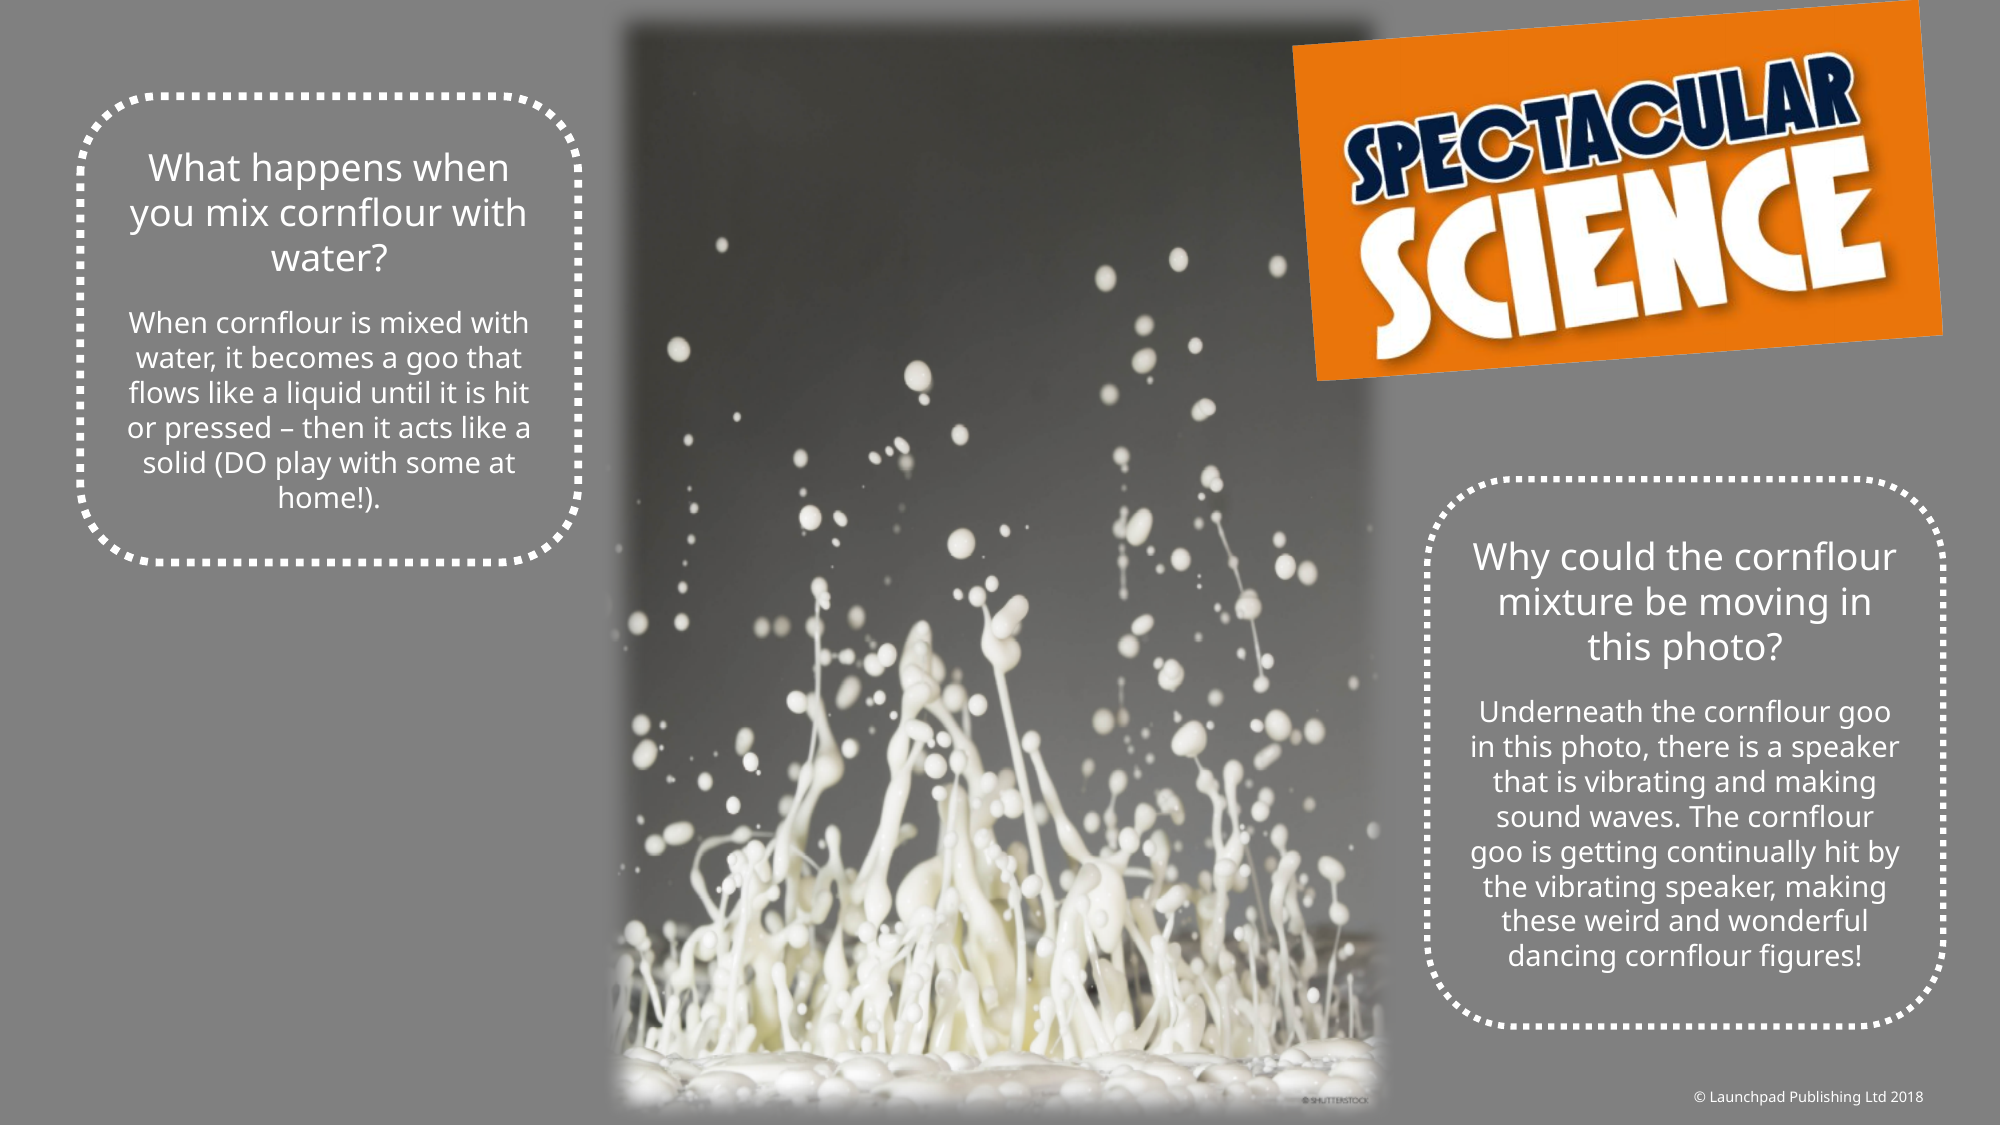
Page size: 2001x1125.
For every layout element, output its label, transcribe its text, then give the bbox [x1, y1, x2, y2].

text_box What happens when you mix cornflour with water? When cornflour is mixed with water, it becomes a goo that flows like a liquid until it is hit or pressed – then it acts like a solid (DO play with some at home!). [79, 95, 580, 564]
text_box Why could the cornflour mixture be moving in this photo? Underneath the cornflour goo in this photo, there is a speaker that is vibrating and making sound waves. The cornflour goo is getting continually hit by the vibrating speaker, making these weird and wonderful dancing cornflour figures! [1426, 478, 1945, 1028]
text_box © Launchpad Publishing Ltd 2018 [1679, 1080, 1939, 1113]
picture [602, 0, 1942, 1125]
